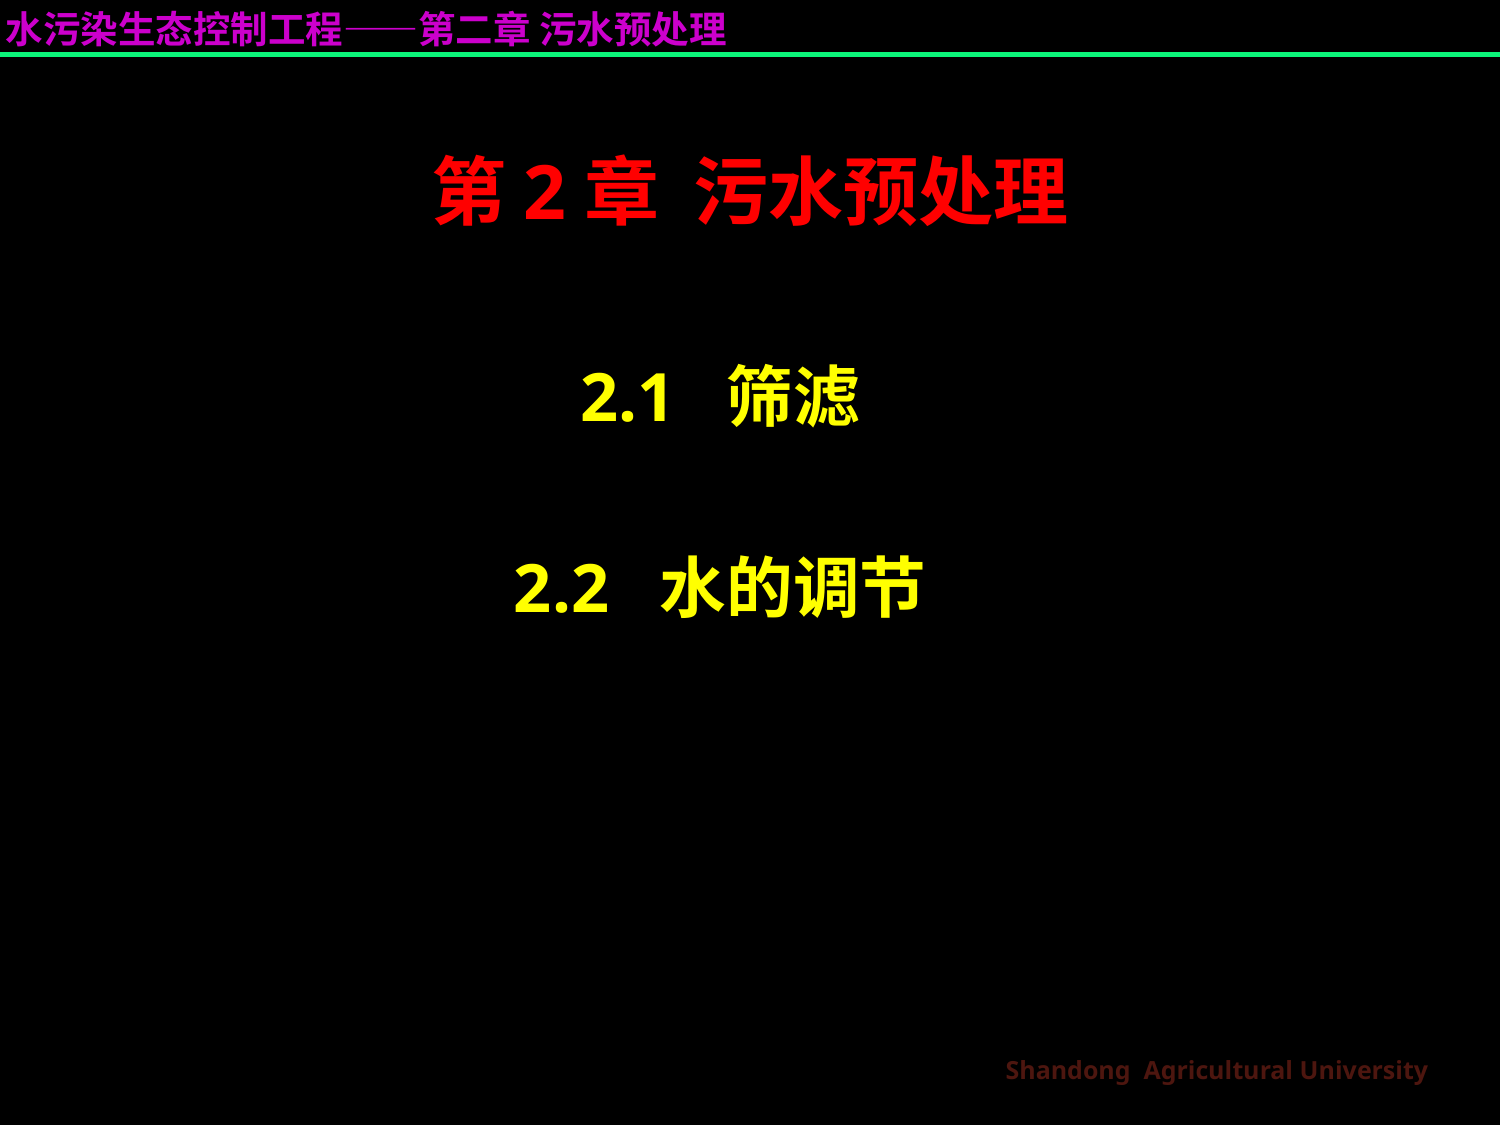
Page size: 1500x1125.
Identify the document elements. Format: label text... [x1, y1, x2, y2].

text_box 2.2 水的调节 [253, 538, 1187, 806]
text_box 2.1 筛滤 [442, 347, 998, 443]
text_box 第2章 污水预处理 [0, 137, 1500, 242]
